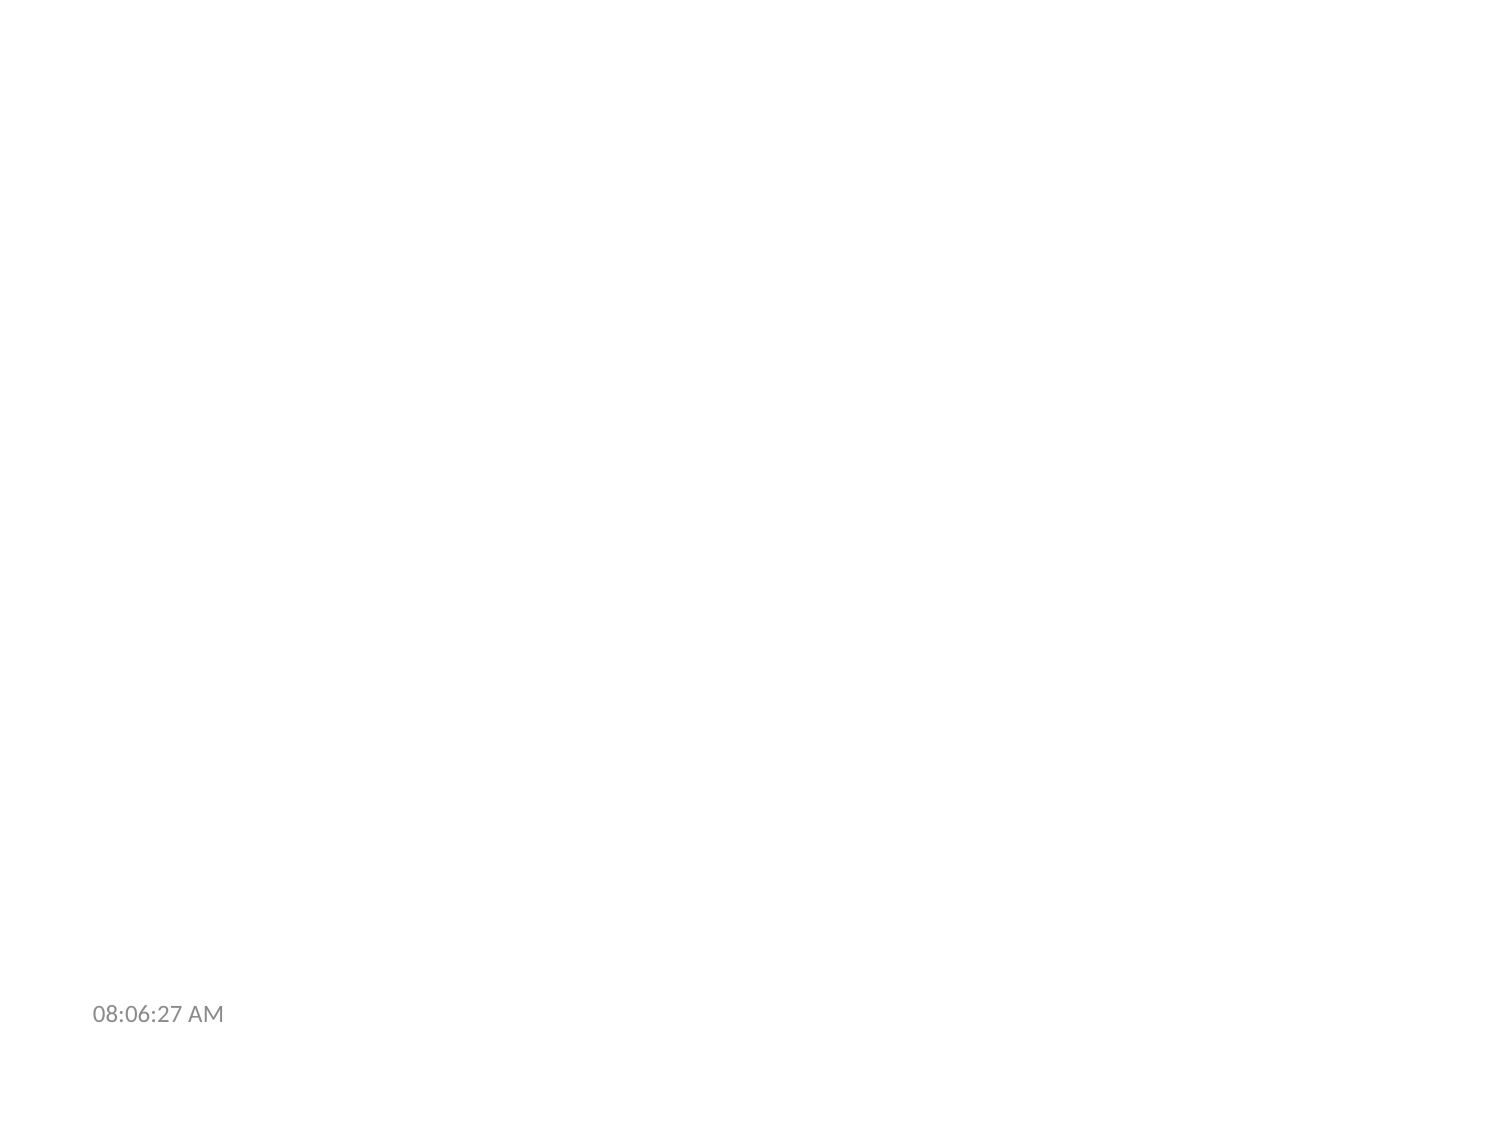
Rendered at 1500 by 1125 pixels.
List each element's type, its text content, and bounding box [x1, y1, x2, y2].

text_box 3:35:09 PM [77, 982, 428, 1043]
